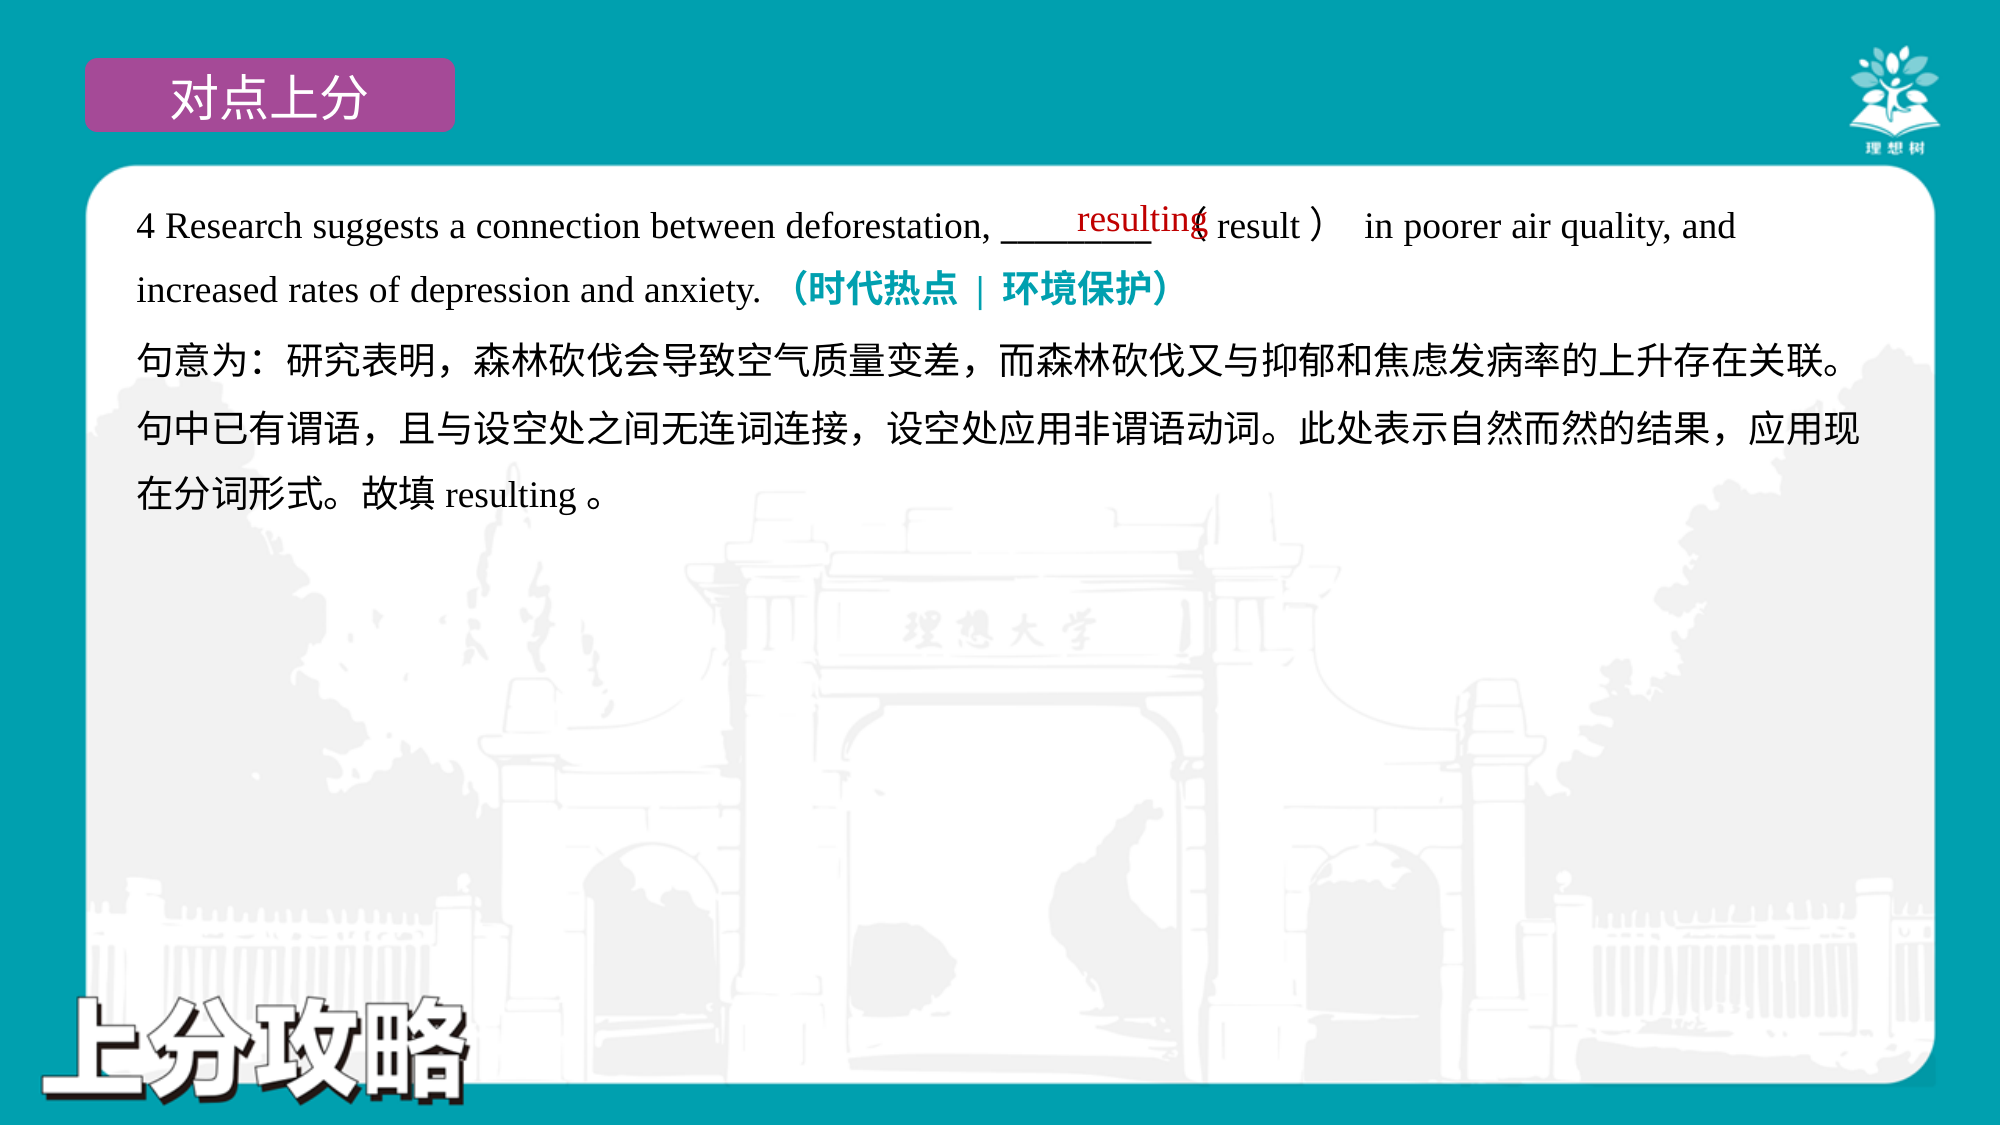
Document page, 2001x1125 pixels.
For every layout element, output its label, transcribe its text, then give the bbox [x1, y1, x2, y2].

text_box resulting [1063, 169, 1222, 232]
picture [0, 0, 2000, 1125]
text_box 句意为：研究表明，森林砍伐会导致空气质量变差，而森林砍伐又与抑郁和焦虑发病率的上升存在关联。 句中已有谓语，且与设空处之间无连词连接，设空处应用非谓语动词。此处表示自然而然的结果，应用现 在分词形式。故填resulting。 [136, 312, 1865, 509]
text_box 4 Research suggests a connection between deforestation, _________ （result） in poorer air quality, and increased rates of depression and anxiety.（时代热点 | 环境保护） [136, 176, 1865, 304]
